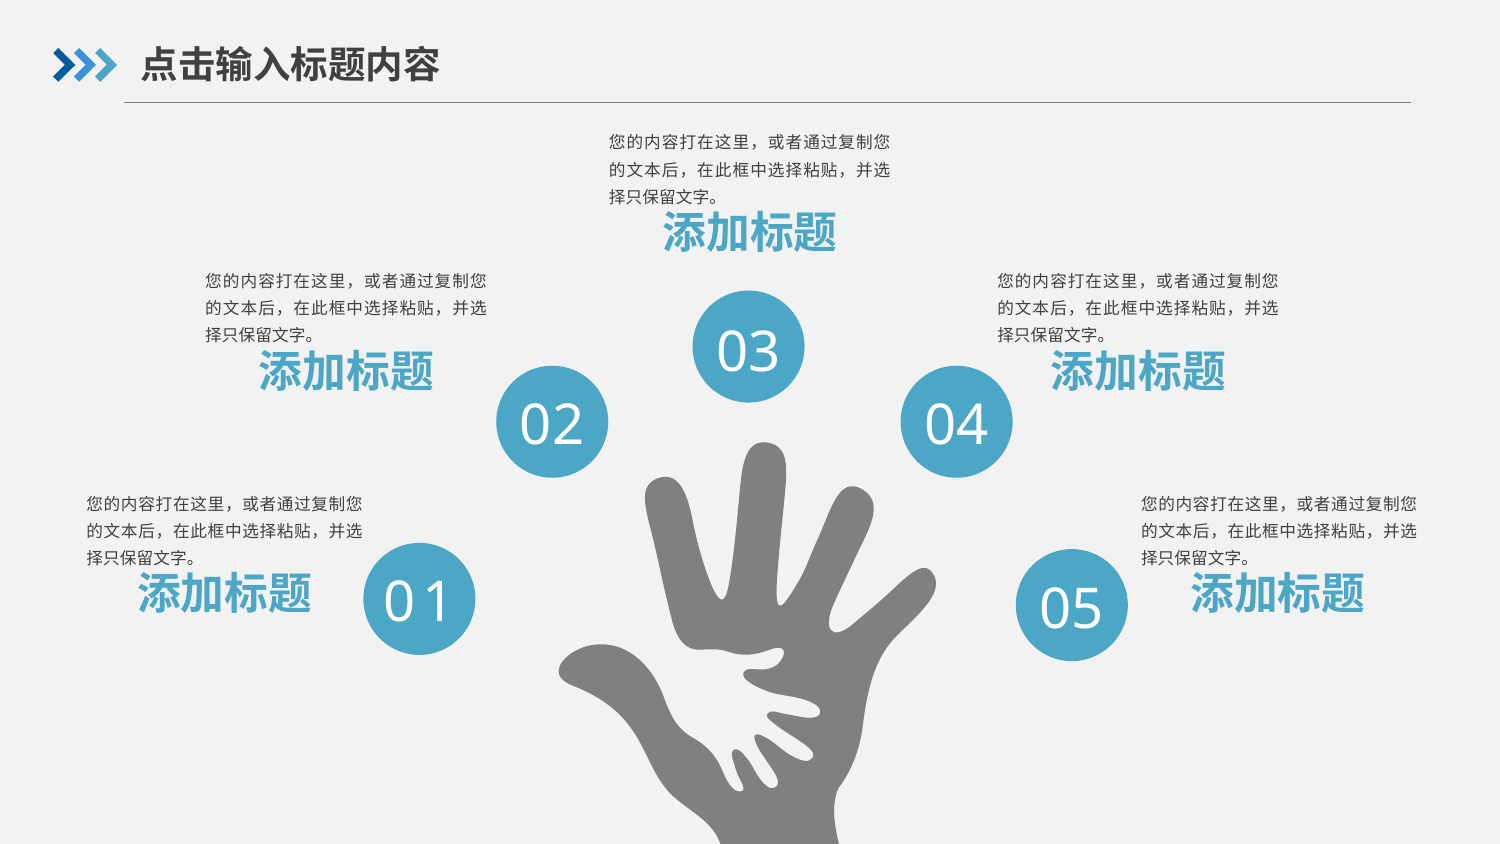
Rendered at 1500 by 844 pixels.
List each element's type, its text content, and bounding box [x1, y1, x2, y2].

text_box 添加标题 [1163, 566, 1393, 619]
text_box 您的内容打在这里，或者通过复制您的文本后，在此框中选择粘贴，并选择只保留文字。 [997, 263, 1280, 345]
text_box [558, 442, 936, 844]
text_box 添加标题 [110, 566, 340, 619]
text_box 添加标题 [1023, 343, 1253, 396]
text_box 您的内容打在这里，或者通过复制您的文本后，在此框中选择粘贴，并选择只保留文字。 [609, 125, 891, 207]
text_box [1015, 549, 1128, 662]
text_box 您的内容打在这里，或者通过复制您的文本后，在此框中选择粘贴，并选择只保留文字。 [86, 486, 363, 568]
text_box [692, 290, 805, 403]
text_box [52, 47, 118, 82]
text_box 添加标题 [635, 204, 865, 258]
text_box 您的内容打在这里，或者通过复制您的文本后，在此框中选择粘贴，并选择只保留文字。 [1141, 486, 1418, 568]
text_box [900, 365, 1013, 478]
text_box 您的内容打在这里，或者通过复制您的文本后，在此框中选择粘贴，并选择只保留文字。 [205, 263, 487, 345]
text_box 添加标题 [231, 343, 461, 396]
text_box 点击输入标题内容 [140, 32, 491, 95]
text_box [496, 365, 609, 478]
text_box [363, 542, 476, 655]
